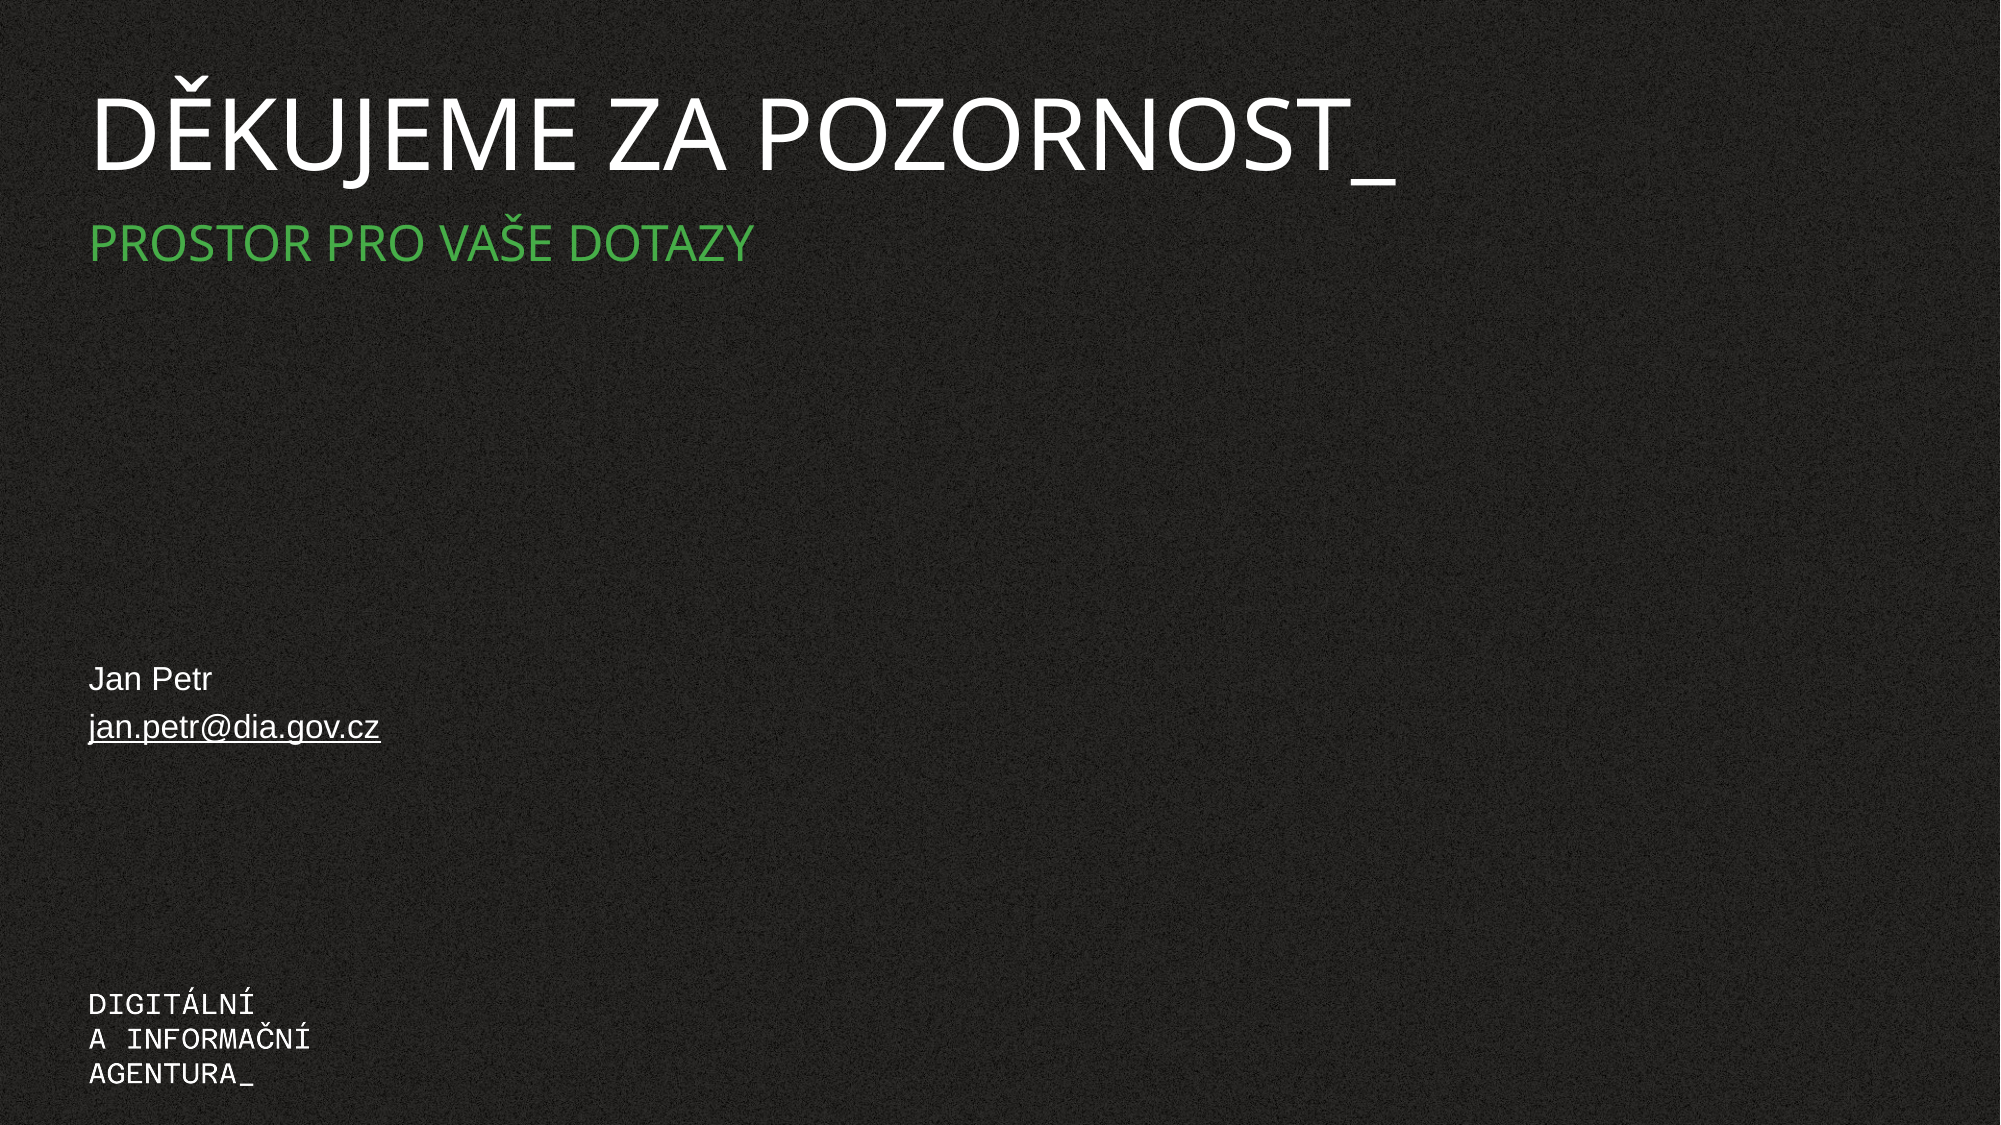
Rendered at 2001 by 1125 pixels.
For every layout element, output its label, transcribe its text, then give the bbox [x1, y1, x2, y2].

subtitle Prostor pro vaše dotazy [88, 218, 1912, 357]
list Jan Petr jan.petr@dia.gov.cz [88, 649, 1912, 956]
picture [0, 0, 2001, 1125]
title DěkujEME za pozornost_ [88, 70, 1912, 210]
